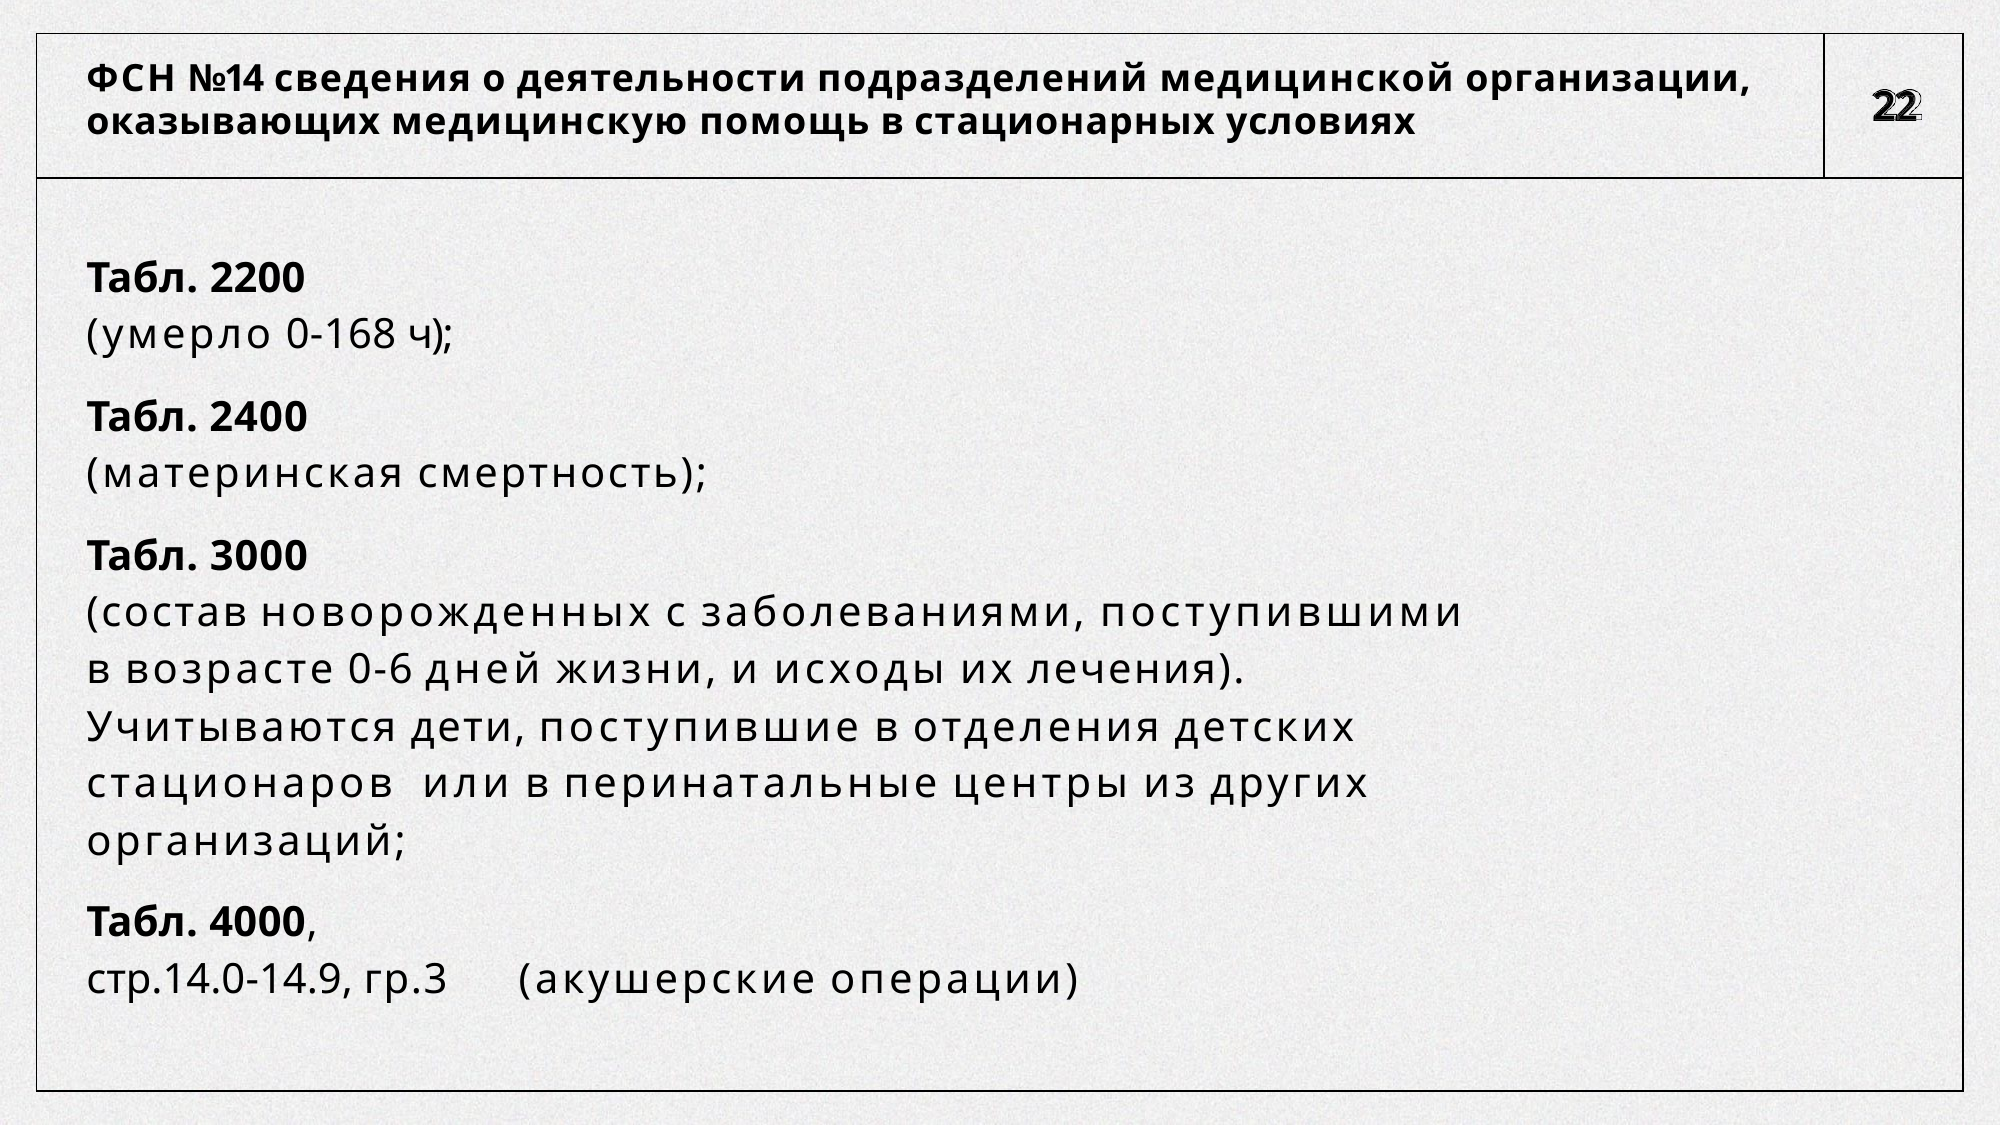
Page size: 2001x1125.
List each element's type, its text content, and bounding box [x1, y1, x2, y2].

table_header 22 [1825, 34, 1962, 177]
picture [0, 0, 2000, 1125]
table_cell Табл. 2200 (умерло 0-168 ч); Табл. 2400 (материнская смертность); Табл. 3000 (состав новорожденных с заболеваниями, поступившими в возрасте 0-6 дней жизни, и исходы их лечения). Учитываются дети, поступившие в отделения детских стационаров или в перинатальные центры из других организаций; Табл. 4000, стр.14.0-14.9, гр.3 (акушерские операции) [37, 179, 1962, 1090]
table_header ФСН №14 сведения о деятельности подразделений медицинской организации, оказывающих медицинскую помощь в стационарных условиях [37, 34, 1823, 177]
